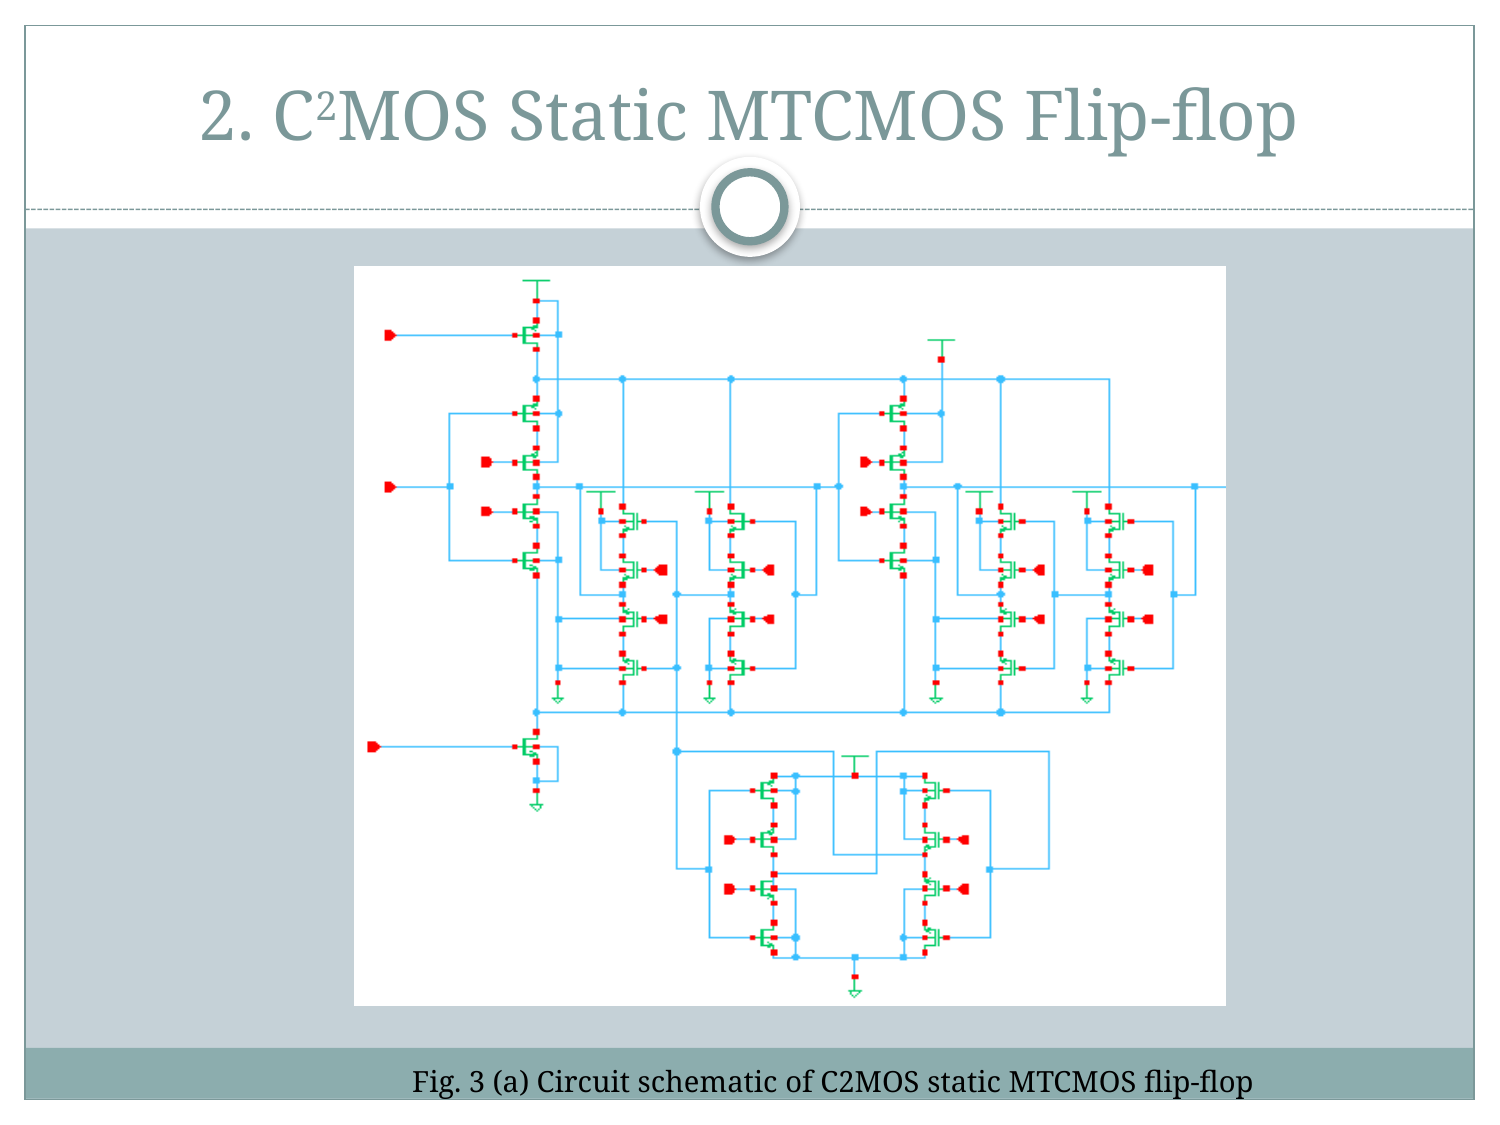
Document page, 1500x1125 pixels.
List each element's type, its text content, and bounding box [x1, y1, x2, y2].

text_box Fig. 3 (a) Circuit schematic of C2MOS static MTCMOS flip-flop [397, 1055, 1450, 1106]
picture [353, 266, 1226, 1006]
title 2. C2MOS Static MTCMOS Flip-flop [49, 37, 1450, 162]
